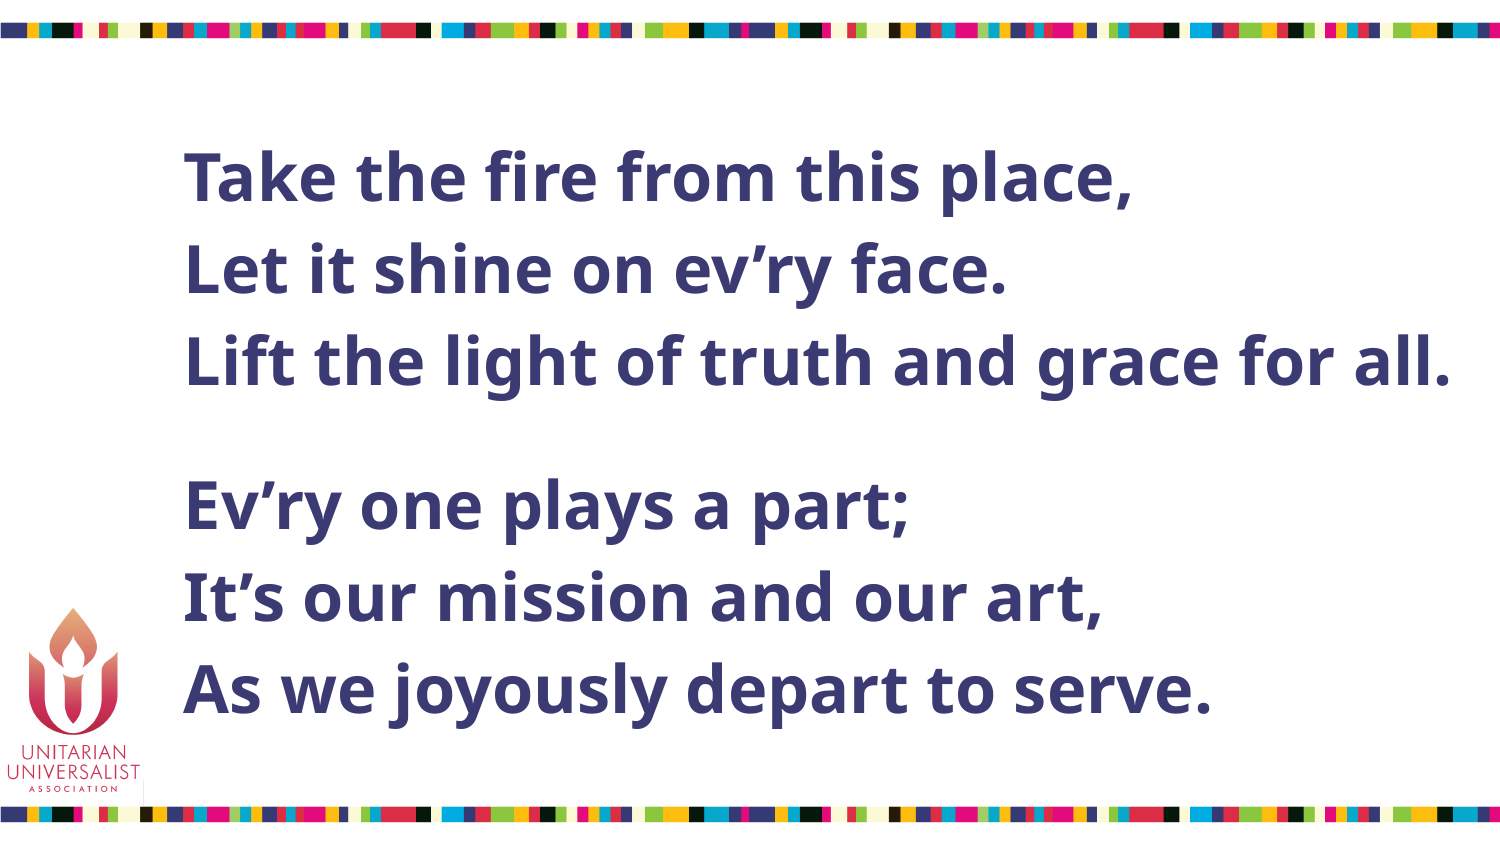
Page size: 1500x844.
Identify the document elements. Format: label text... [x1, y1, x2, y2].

picture [0, 22, 1500, 40]
picture [0, 600, 1500, 824]
text_box Take the fire from this place, Let it shine on ev’ry face. Lift the light of truth and grace for all. Ev’ry one plays a part; It’s our mission and our art, As we joyously depart to serve. [168, 107, 1495, 742]
